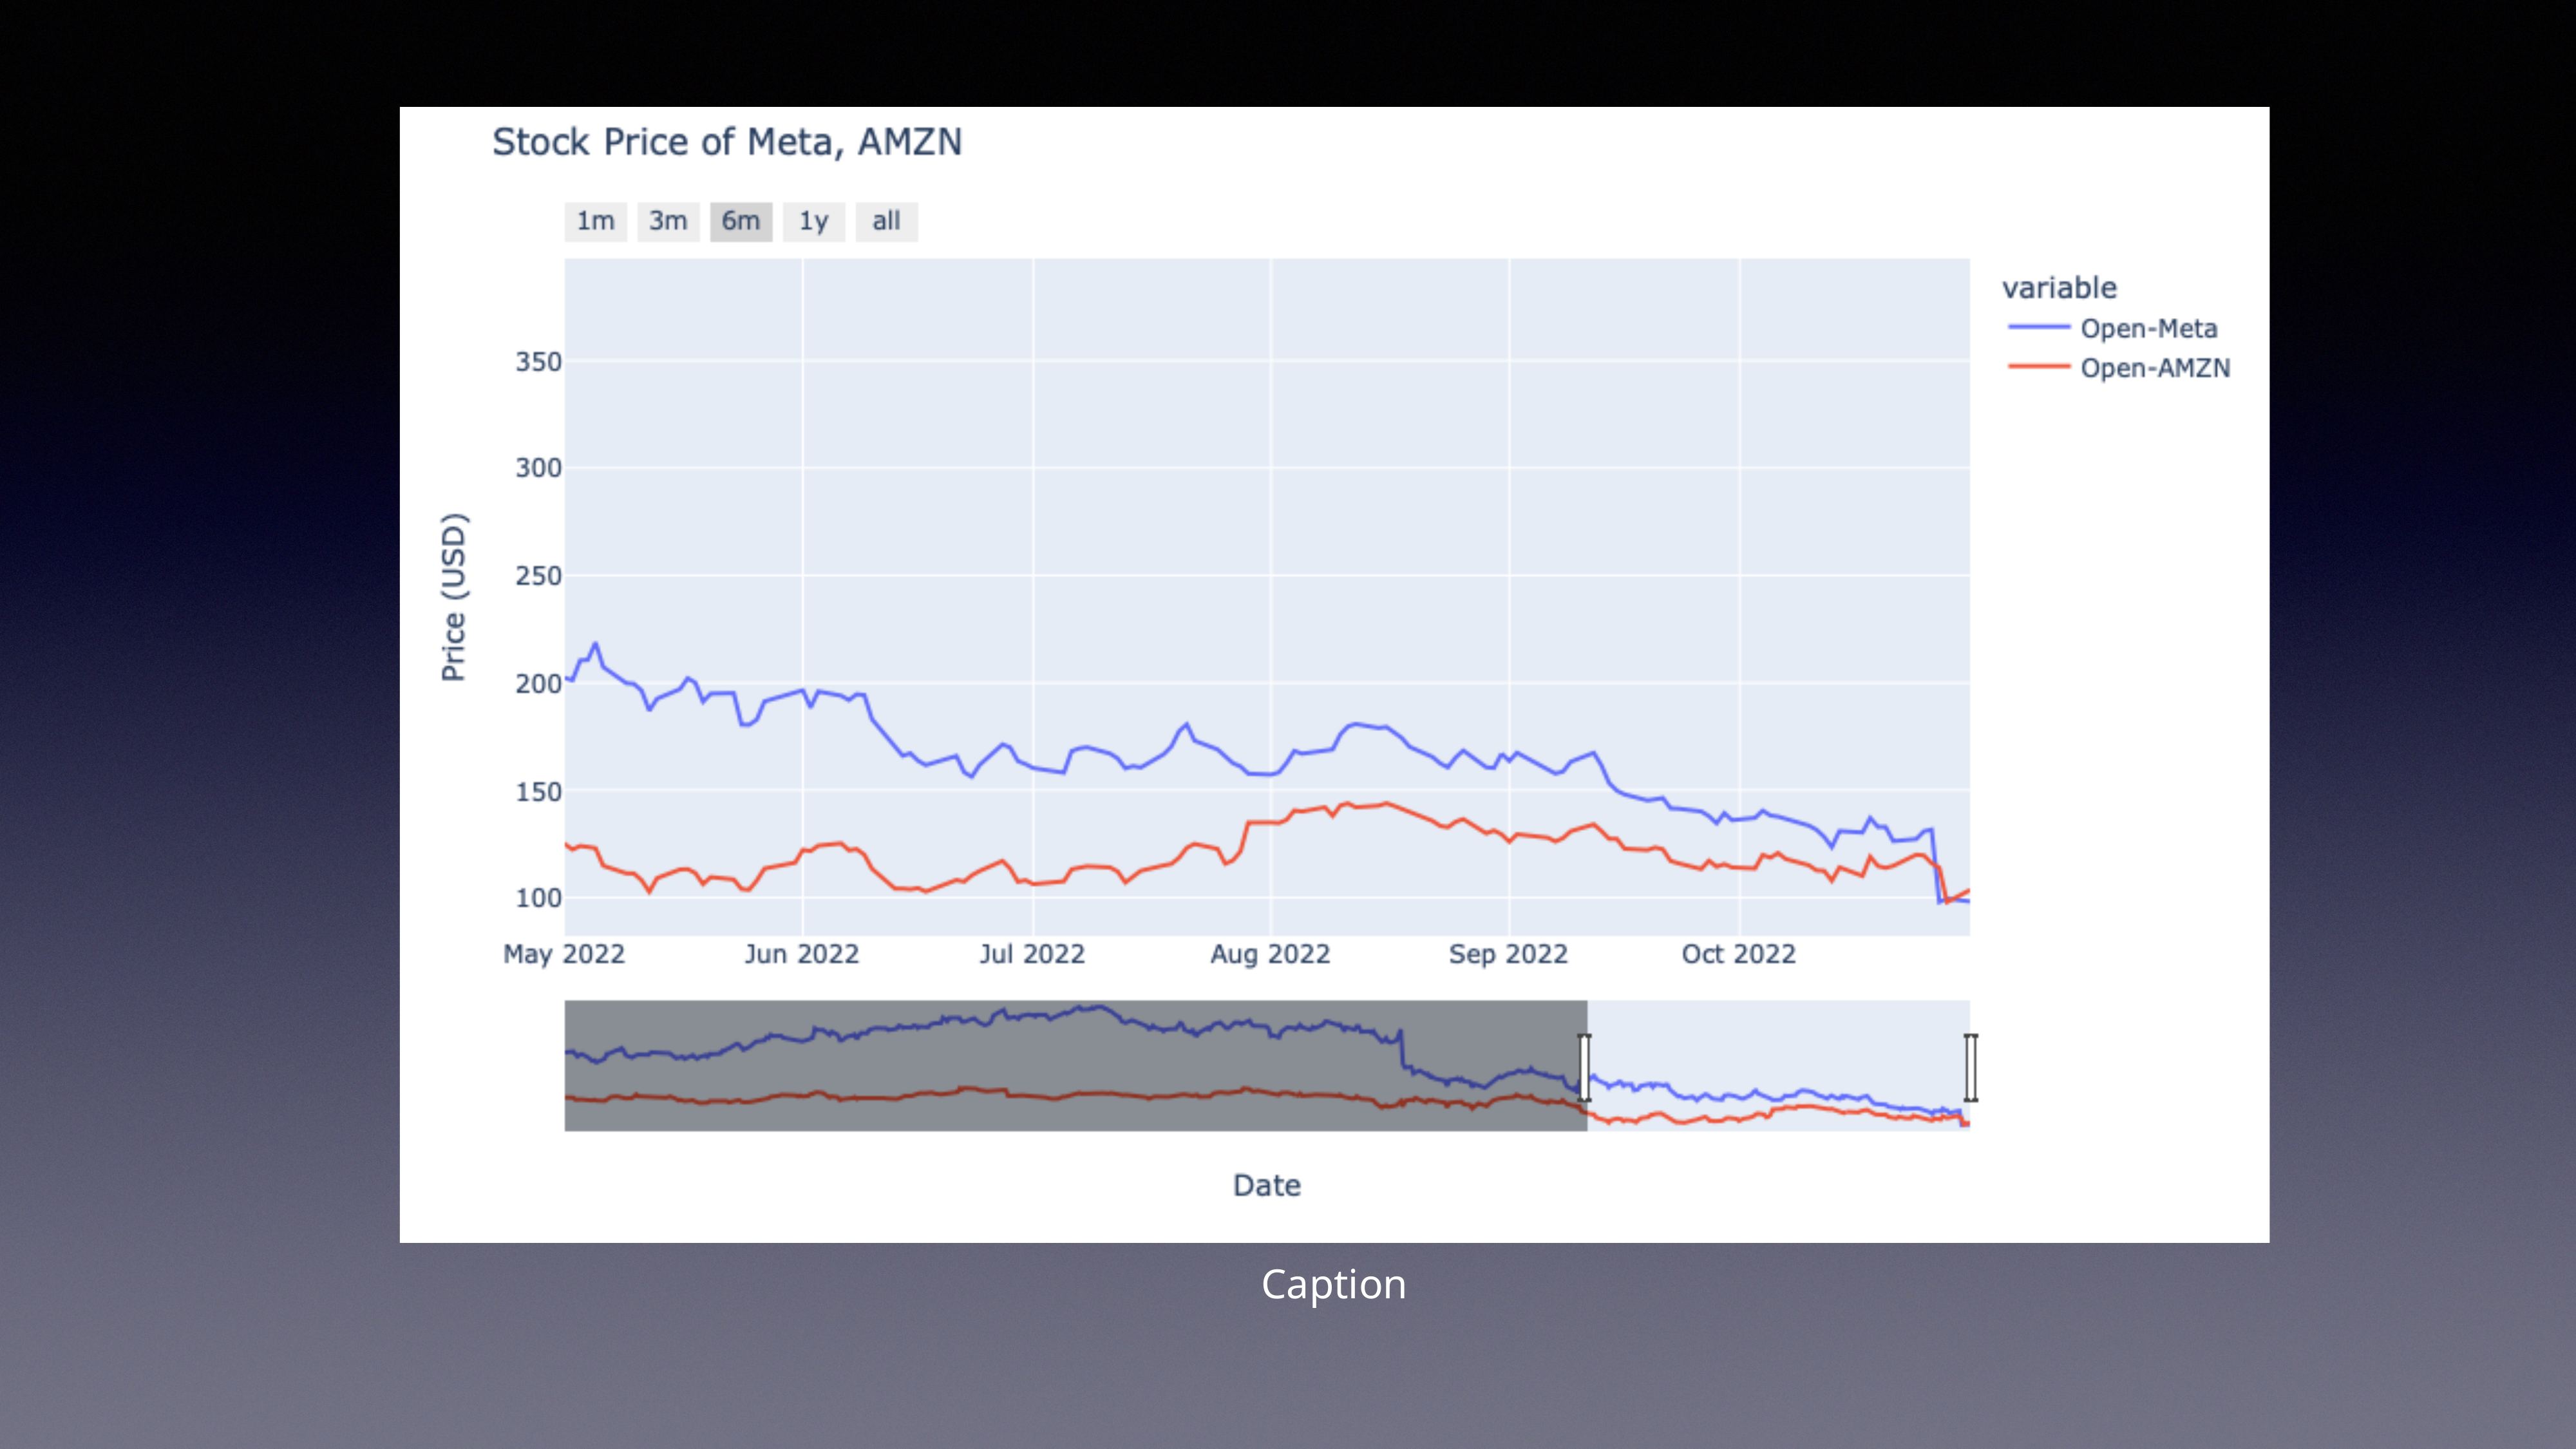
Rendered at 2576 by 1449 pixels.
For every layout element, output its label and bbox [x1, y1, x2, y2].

text_box [399, 107, 2270, 1316]
picture [0, 0, 2576, 1449]
